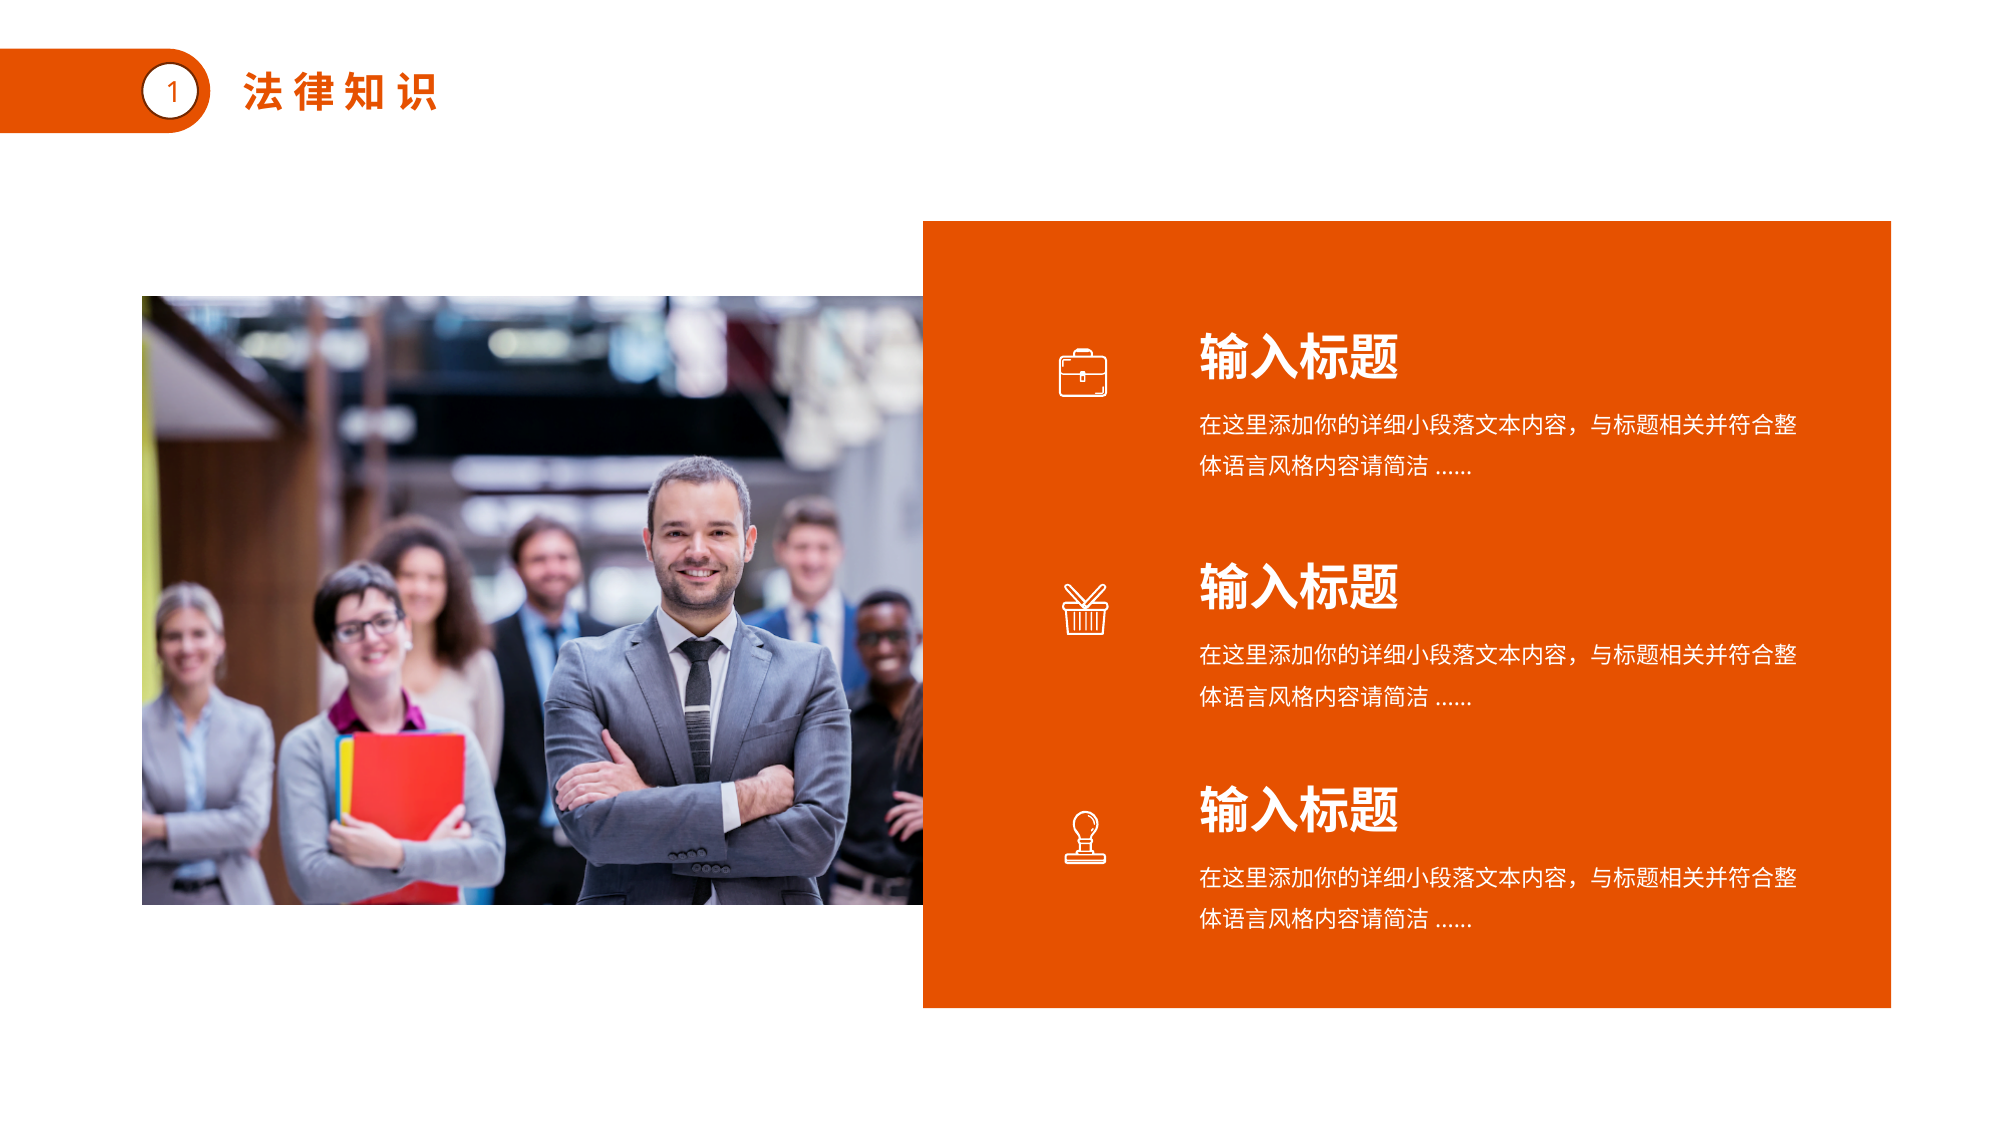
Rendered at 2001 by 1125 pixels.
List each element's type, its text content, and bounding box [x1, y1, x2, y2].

text_box 输入标题 [1184, 317, 1614, 389]
picture [142, 296, 1049, 905]
text_box 在这里添加你的详细小段落文本内容，与标题相关并符合整体语言风格内容请简洁...... [1185, 842, 1813, 940]
text_box 在这里添加你的详细小段落文本内容，与标题相关并符合整体语言风格内容请简洁...... [1184, 389, 1813, 487]
text_box [1064, 810, 1107, 865]
text_box [1058, 348, 1108, 397]
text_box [0, 48, 535, 134]
text_box 在这里添加你的详细小段落文本内容，与标题相关并符合整体语言风格内容请简洁...... [1184, 620, 1813, 718]
text_box [1062, 583, 1109, 635]
text_box [922, 220, 1892, 1009]
text_box 输入标题 [1185, 770, 1614, 842]
text_box 输入标题 [1184, 548, 1614, 620]
